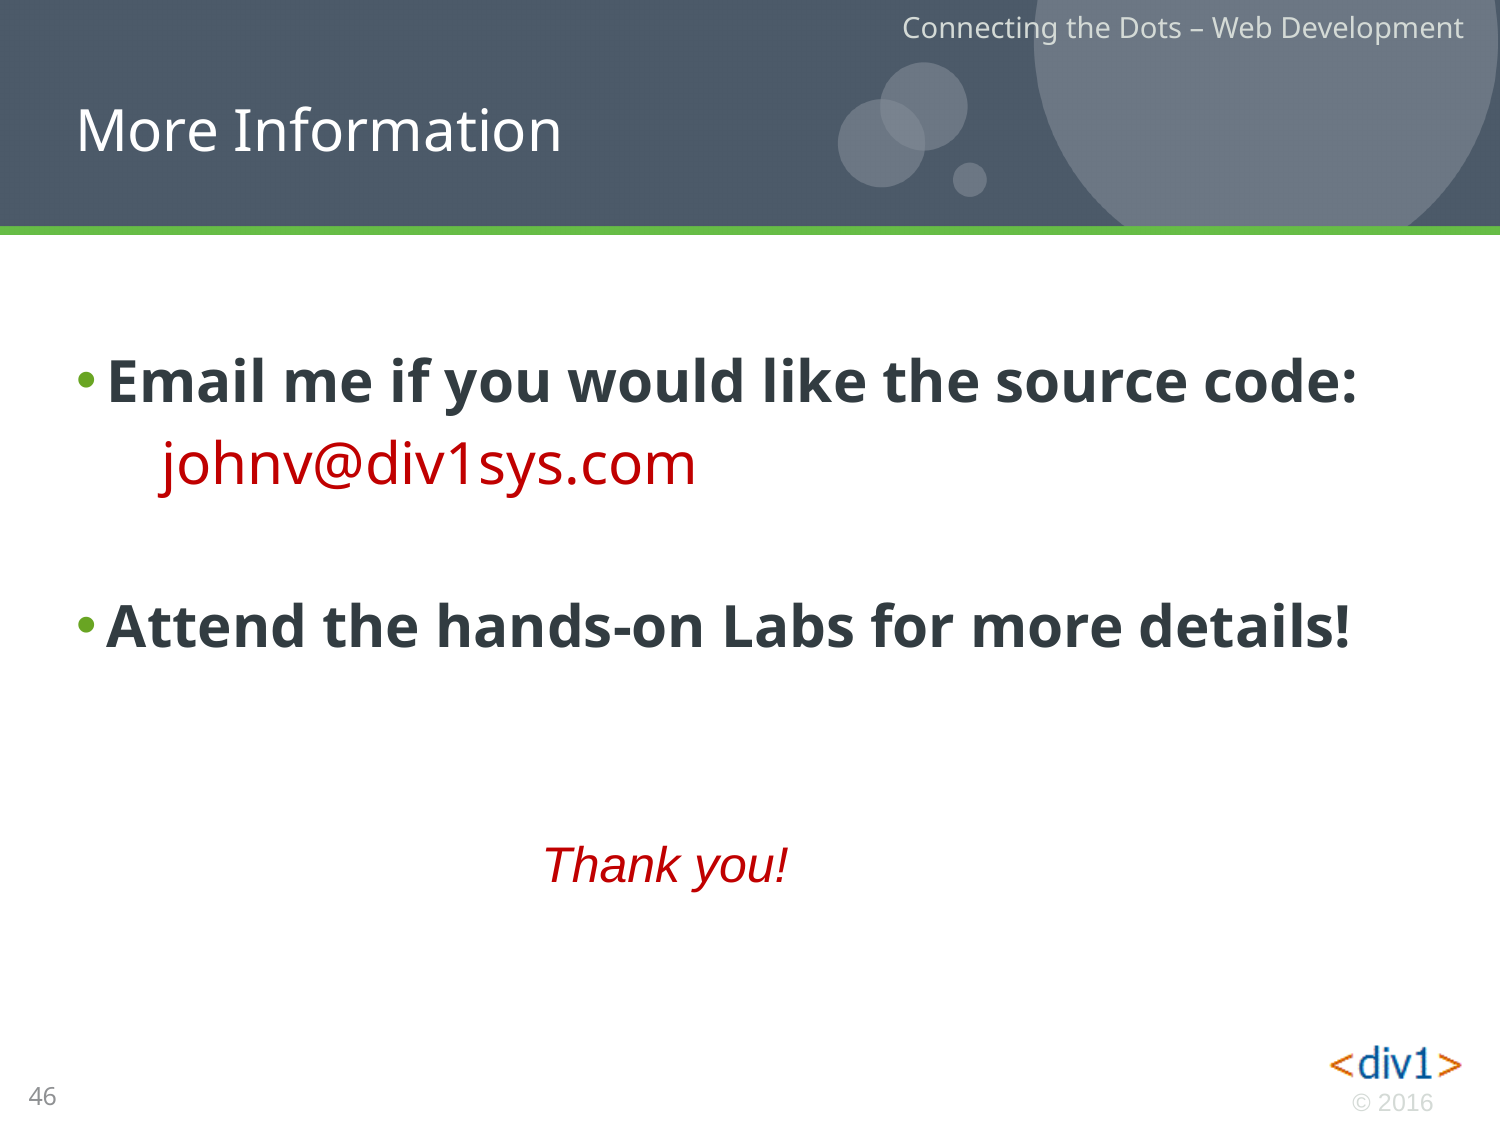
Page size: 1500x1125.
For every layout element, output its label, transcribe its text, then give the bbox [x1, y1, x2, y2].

list Email me if you would like the source code: johnv@div1sys.com Attend the hands-on Labs for more details! [76, 255, 1428, 999]
picture [1325, 1030, 1468, 1098]
text_box Thank you! [526, 824, 804, 900]
title More Information [74, 49, 1426, 171]
picture [0, 0, 1500, 235]
